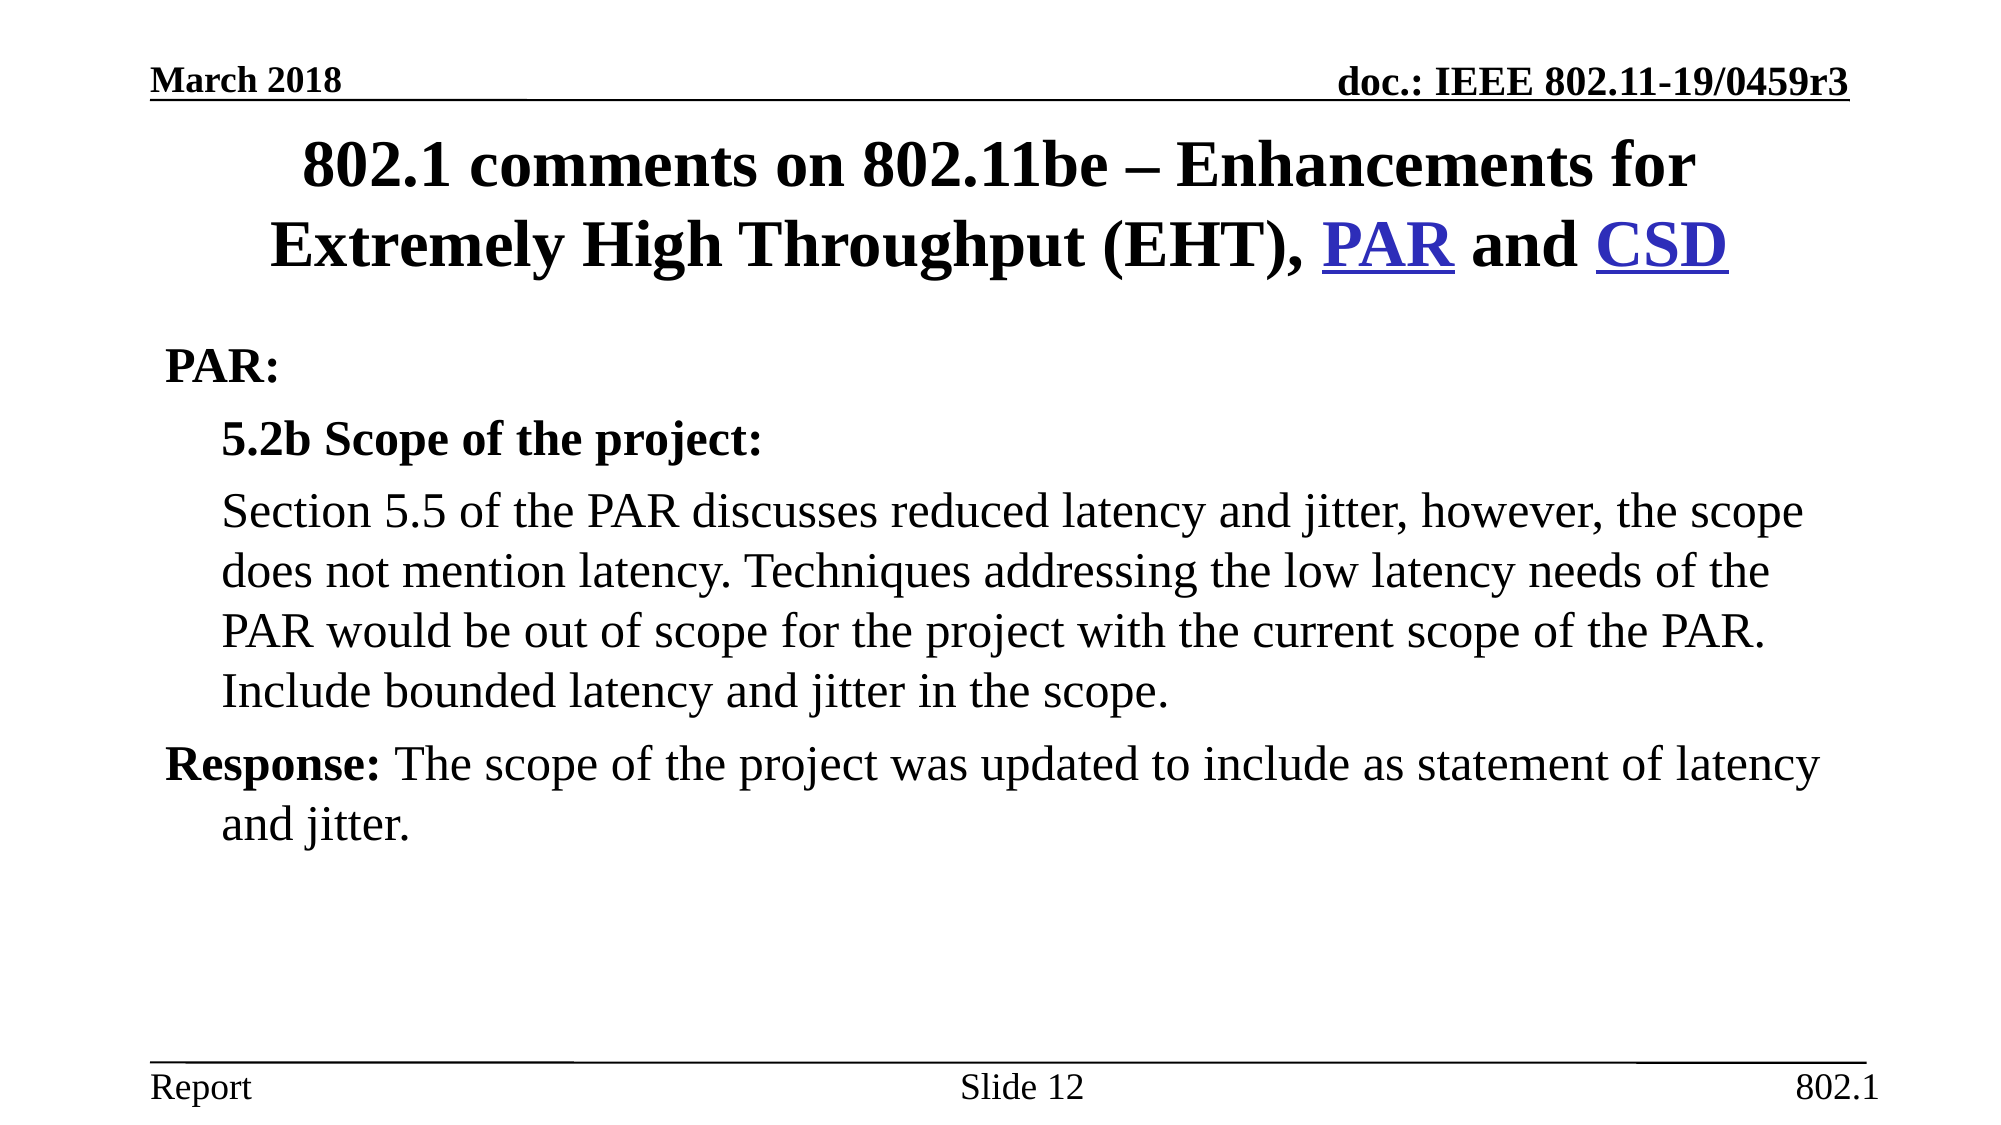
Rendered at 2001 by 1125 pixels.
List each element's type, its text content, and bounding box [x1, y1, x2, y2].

footer 802.1 [1436, 1061, 1881, 1108]
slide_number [149, 49, 431, 100]
slide_number Slide 12 [950, 1061, 1095, 1125]
title 802.1 comments on 802.11be – Enhancements for Extremely High Throughput (EHT), PAR and CSD [149, 112, 1850, 288]
list PAR: 5.2b Scope of the project: Section 5.5 of the PAR discusses reduced latency and jitter, however, the scope does not mention latency. Techniques addressing the low latency needs of the PAR would be out of scope for the project with the current scope of the PAR. Include bounded latency and jitter in the scope. Response: The scope of the project was updated to include as statement of latency and jitter. [149, 324, 1850, 1000]
